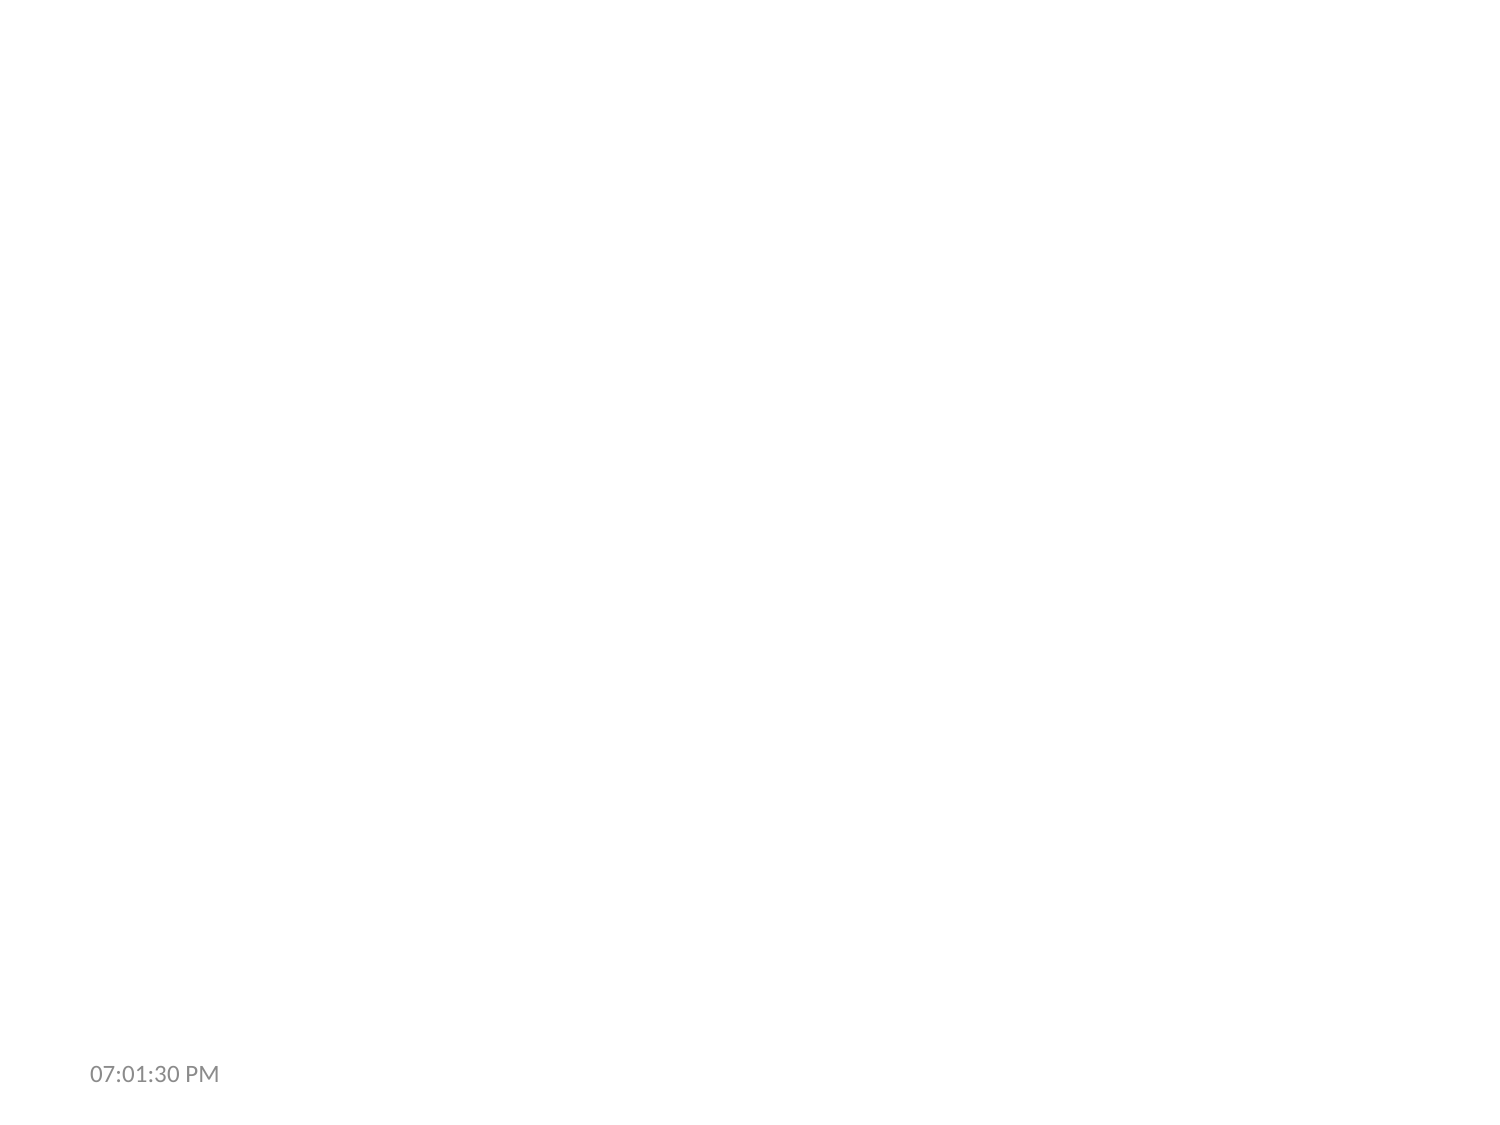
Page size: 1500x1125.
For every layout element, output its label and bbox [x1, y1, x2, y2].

slide_number [75, 1042, 425, 1103]
